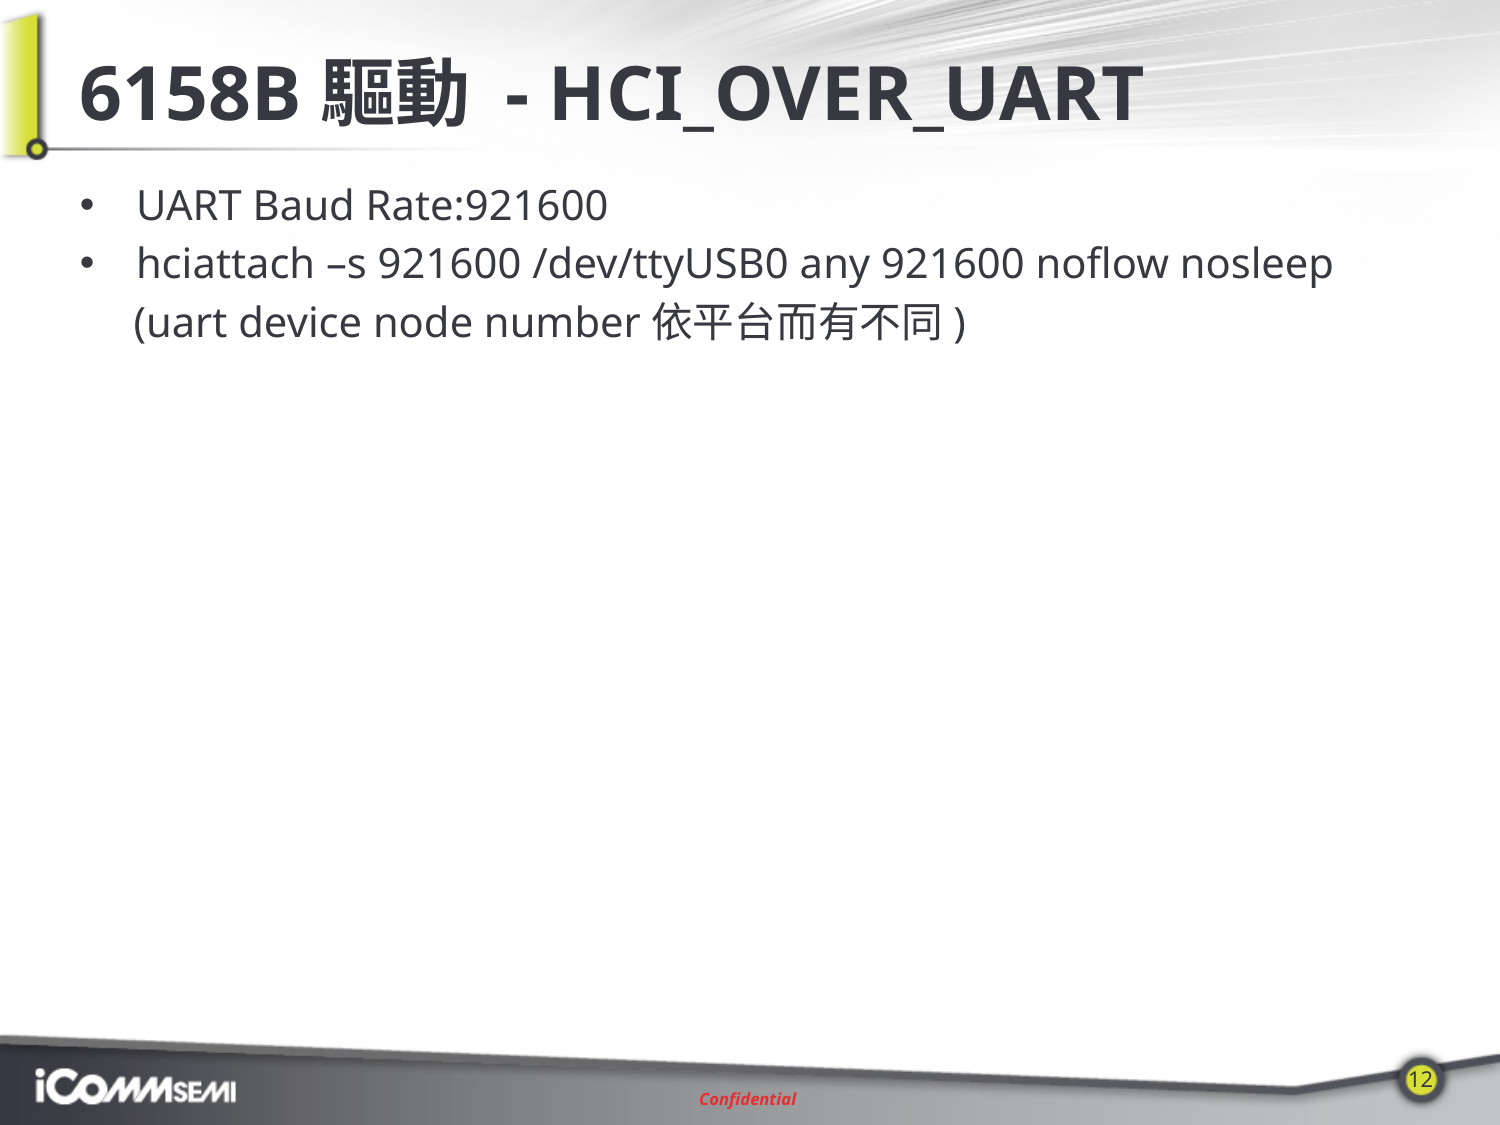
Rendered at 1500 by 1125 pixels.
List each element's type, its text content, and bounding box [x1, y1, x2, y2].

picture [0, 0, 1500, 1125]
list UART Baud Rate:921600 hciattach –s 921600 /dev/ttyUSB0 any 921600 noflow nosleep (uart device node number依平台而有不同) [64, 171, 1436, 1080]
title 6158B驅動 - HCI_OVER_UART [64, 31, 1436, 149]
